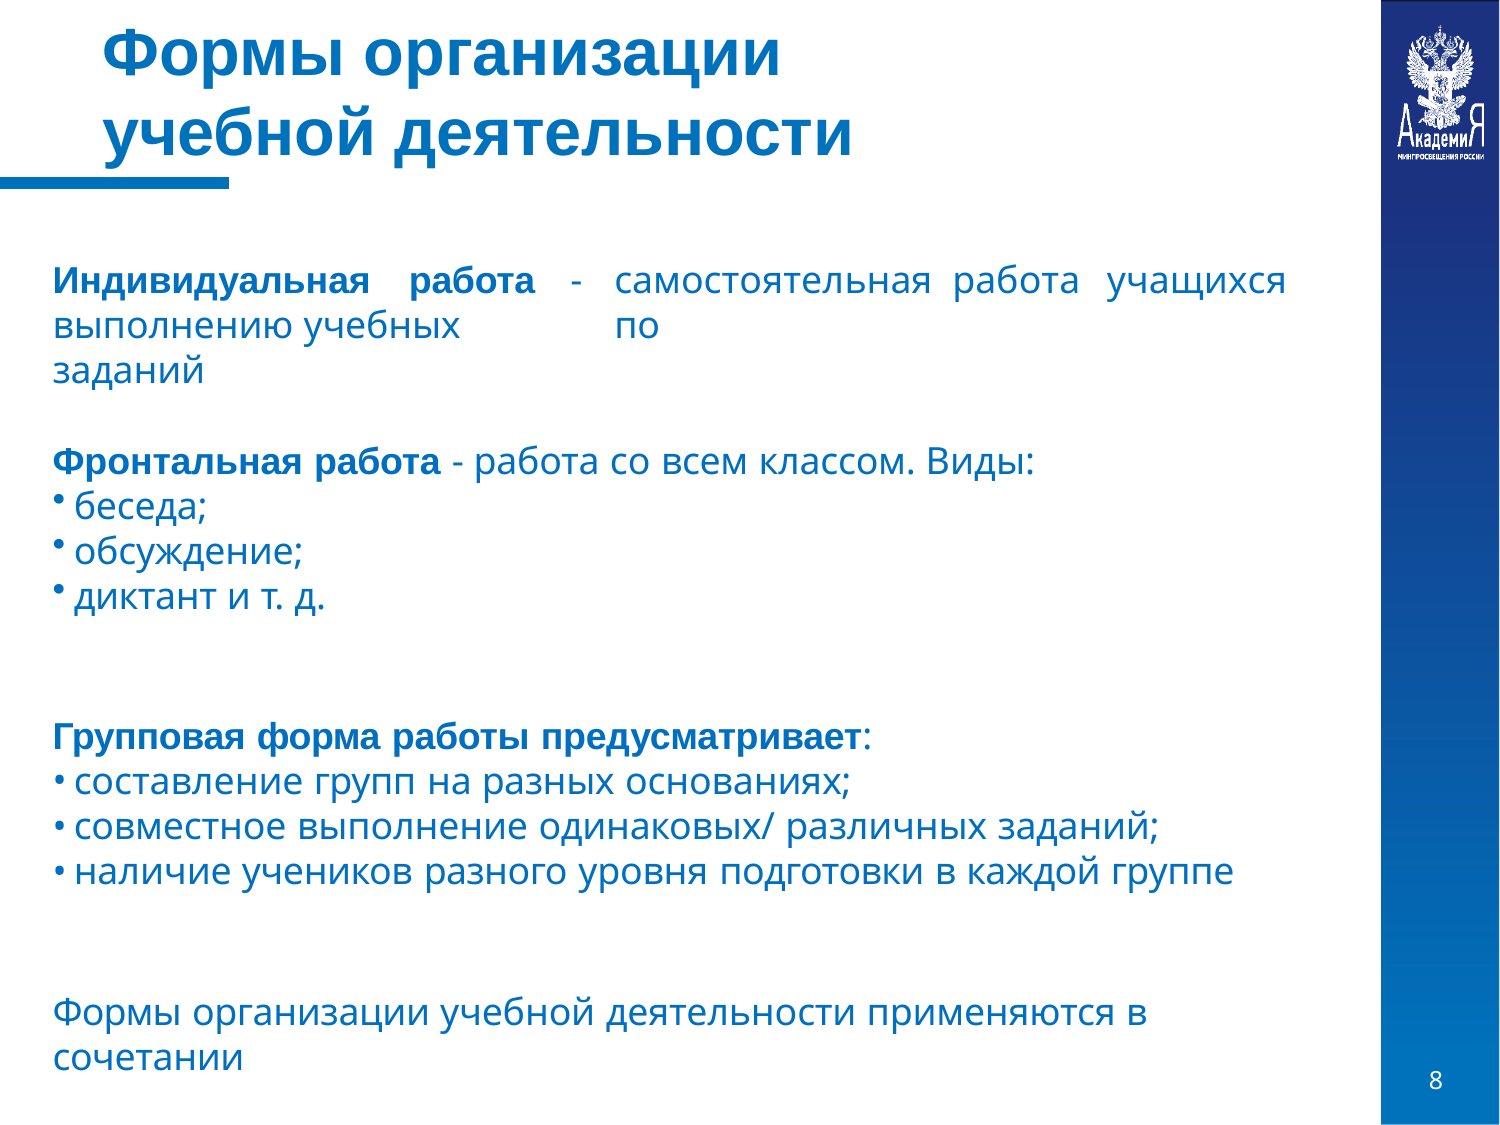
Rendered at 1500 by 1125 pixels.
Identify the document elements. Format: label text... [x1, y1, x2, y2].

text_box Индивидуальная работа - выполнению учебных заданий [50, 254, 587, 392]
text_box Фронтальная работа - работа со всем классом. Виды: беседа; обсуждение; диктант и т. д. Групповая форма работы предусматривает: составление групп на разных основаниях; совместное выполнение одинаковых/ различных заданий; наличие учеников разного уровня подготовки в каждой группе Формы организации учебной деятельности применяются в сочетании [50, 434, 1272, 1078]
picture [1381, 0, 1500, 1125]
text_box самостоятельная работа учащихся по [612, 254, 1350, 347]
title Формы организации учебной деятельности [100, 6, 861, 197]
slide_number 14 [1422, 1069, 1464, 1125]
